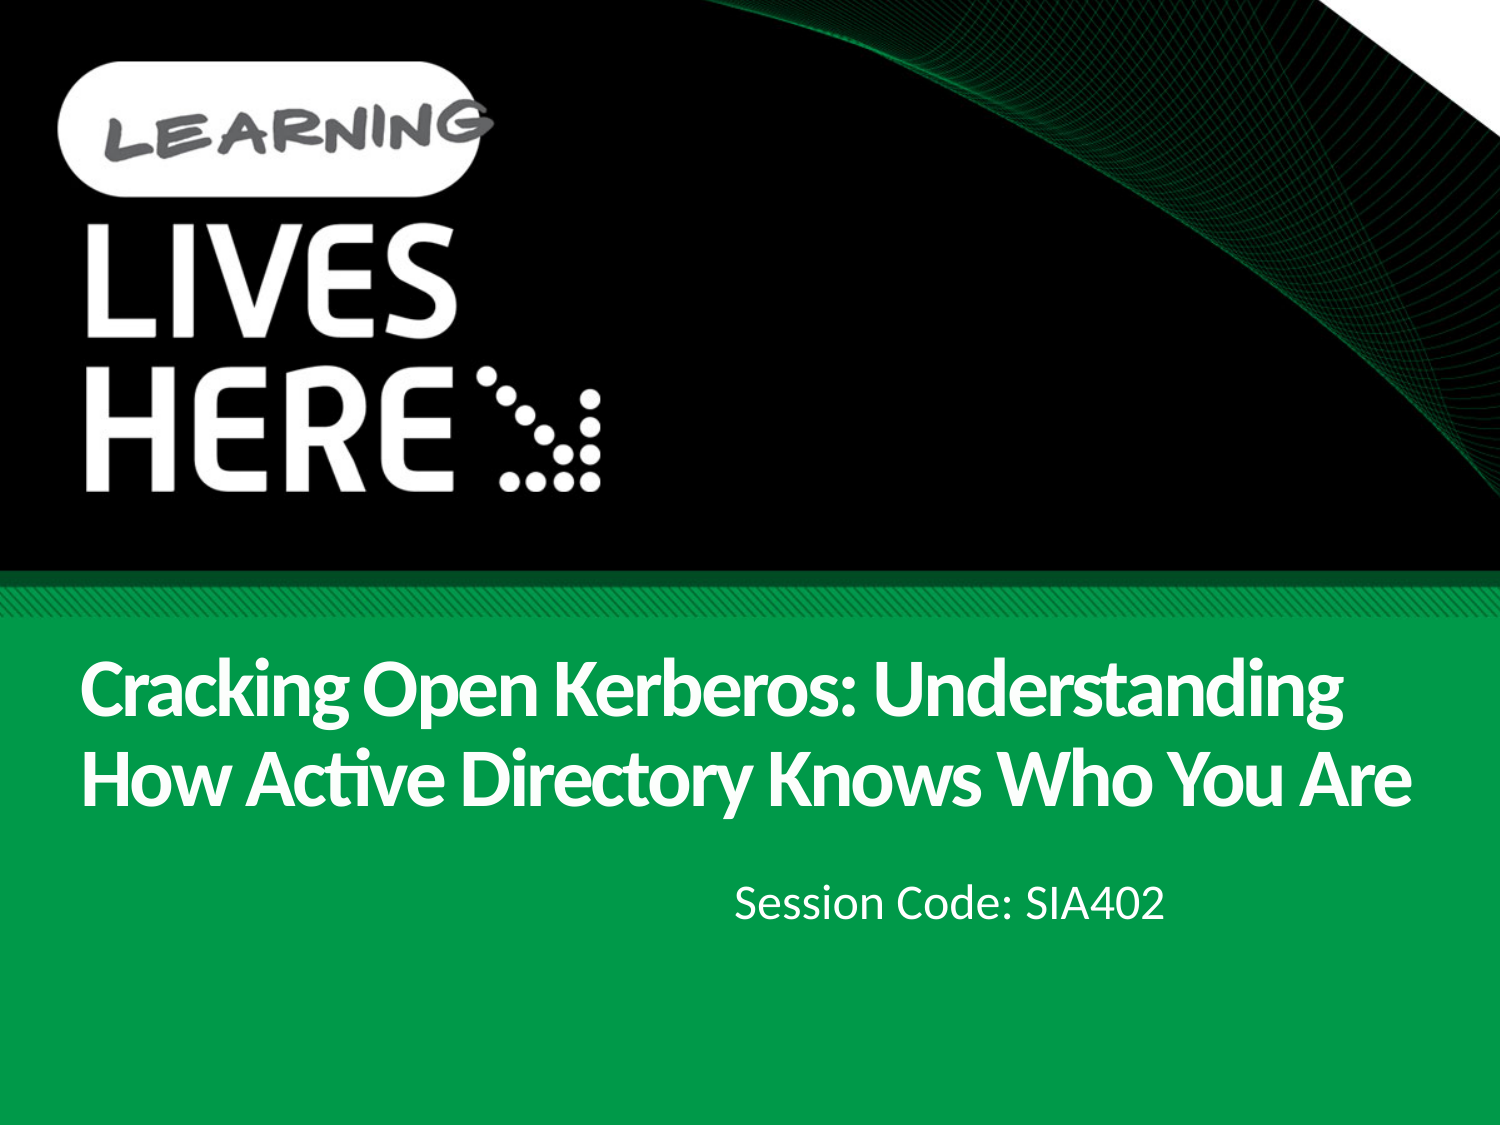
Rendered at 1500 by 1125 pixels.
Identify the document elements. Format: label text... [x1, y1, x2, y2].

subtitle Session Code: SIA402 [734, 876, 1360, 952]
picture [0, 0, 1500, 1125]
title Cracking Open Kerberos: Understanding How Active Directory Knows Who You Are [80, 644, 1500, 864]
